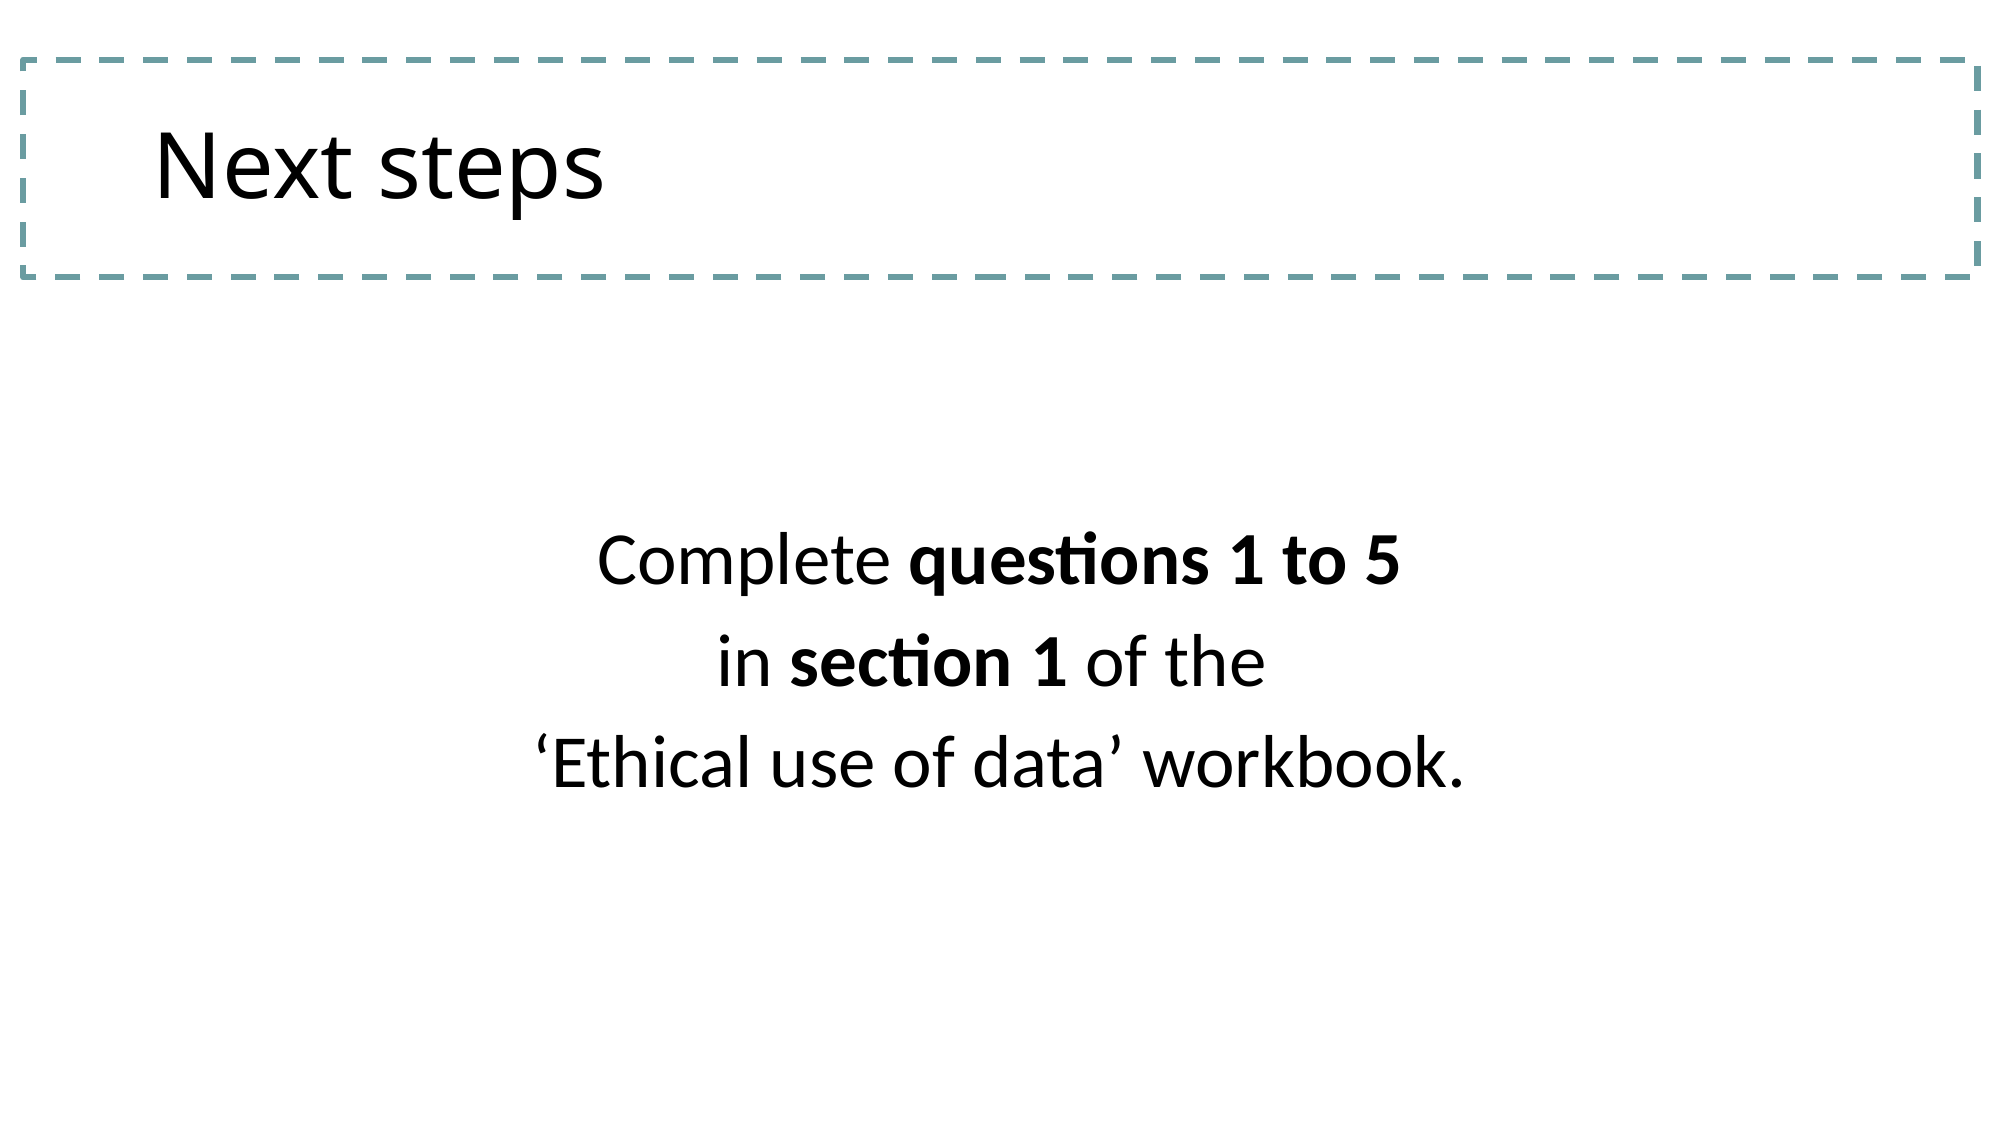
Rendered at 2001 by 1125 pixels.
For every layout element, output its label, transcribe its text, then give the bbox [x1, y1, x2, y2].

title Next steps [137, 59, 1863, 278]
list Complete questions 1 to 5 in section 1 of the ‘Ethical use of data’ workbook. [137, 299, 1863, 1014]
